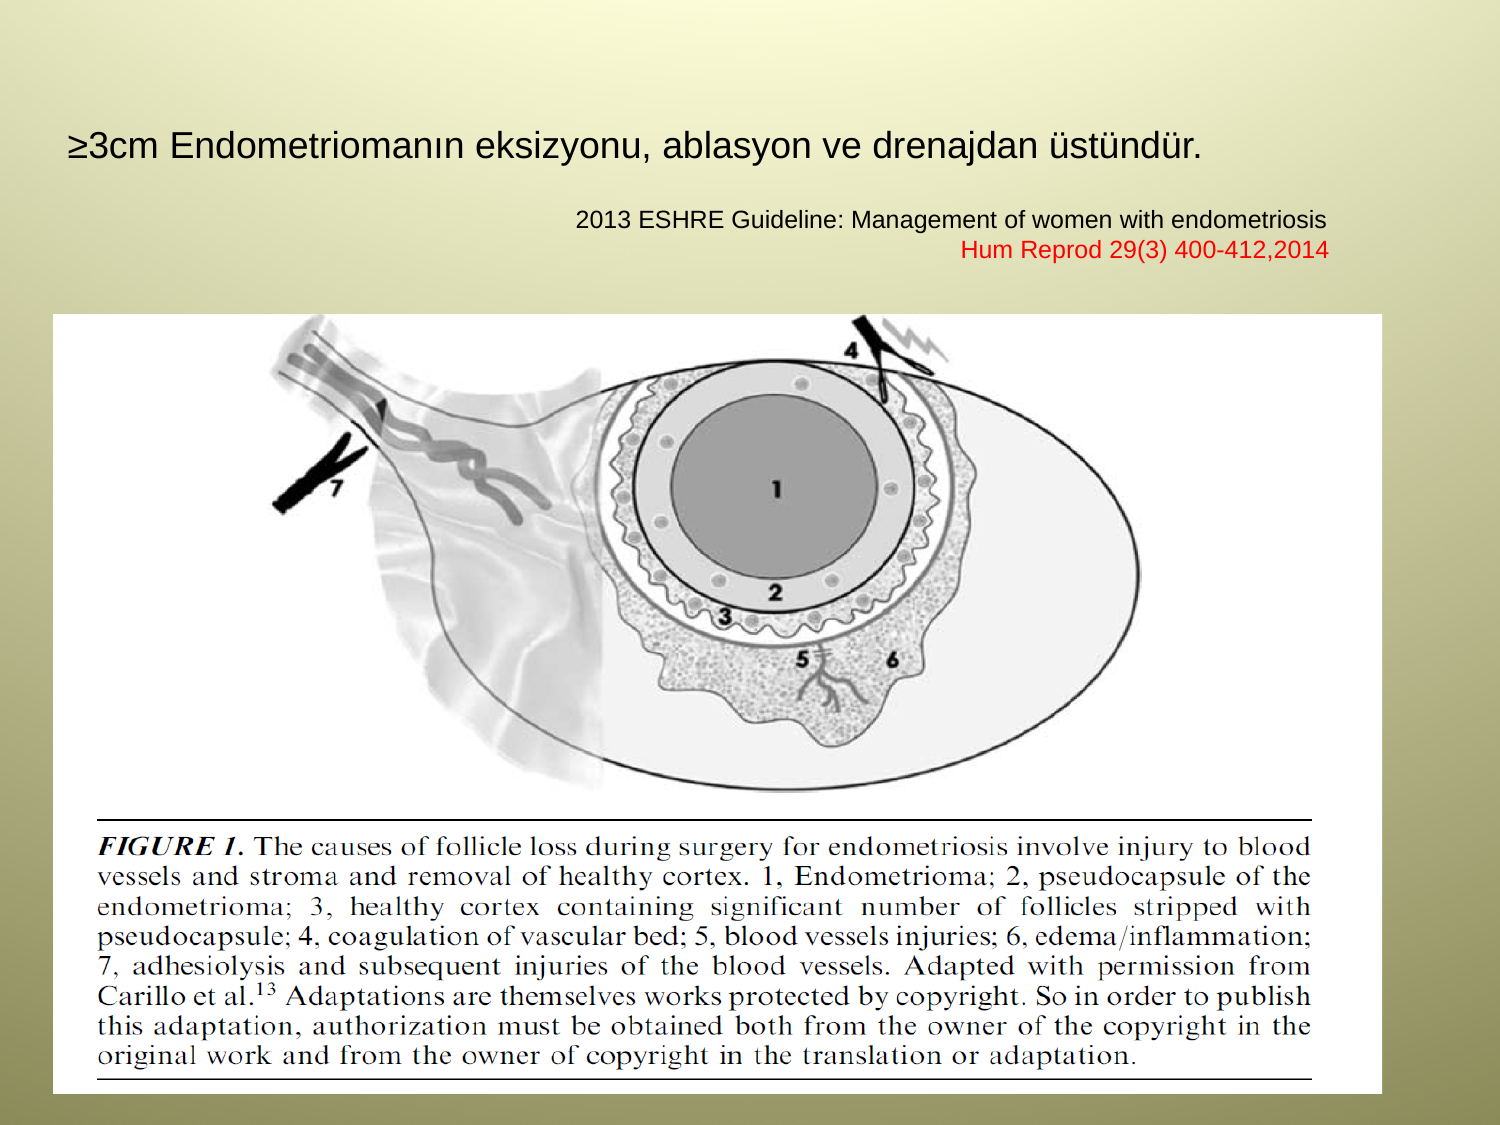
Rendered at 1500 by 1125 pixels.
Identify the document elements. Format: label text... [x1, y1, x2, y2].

text_box ≥3cm Endometriomanın eksizyonu, ablasyon ve drenajdan üstündür. [53, 113, 1353, 174]
picture [0, 0, 1500, 1125]
text_box 2013 ESHRE Guideline: Management of women with endometriosis Hum Reprod 29(3) 400-412,2014 [560, 196, 1459, 271]
